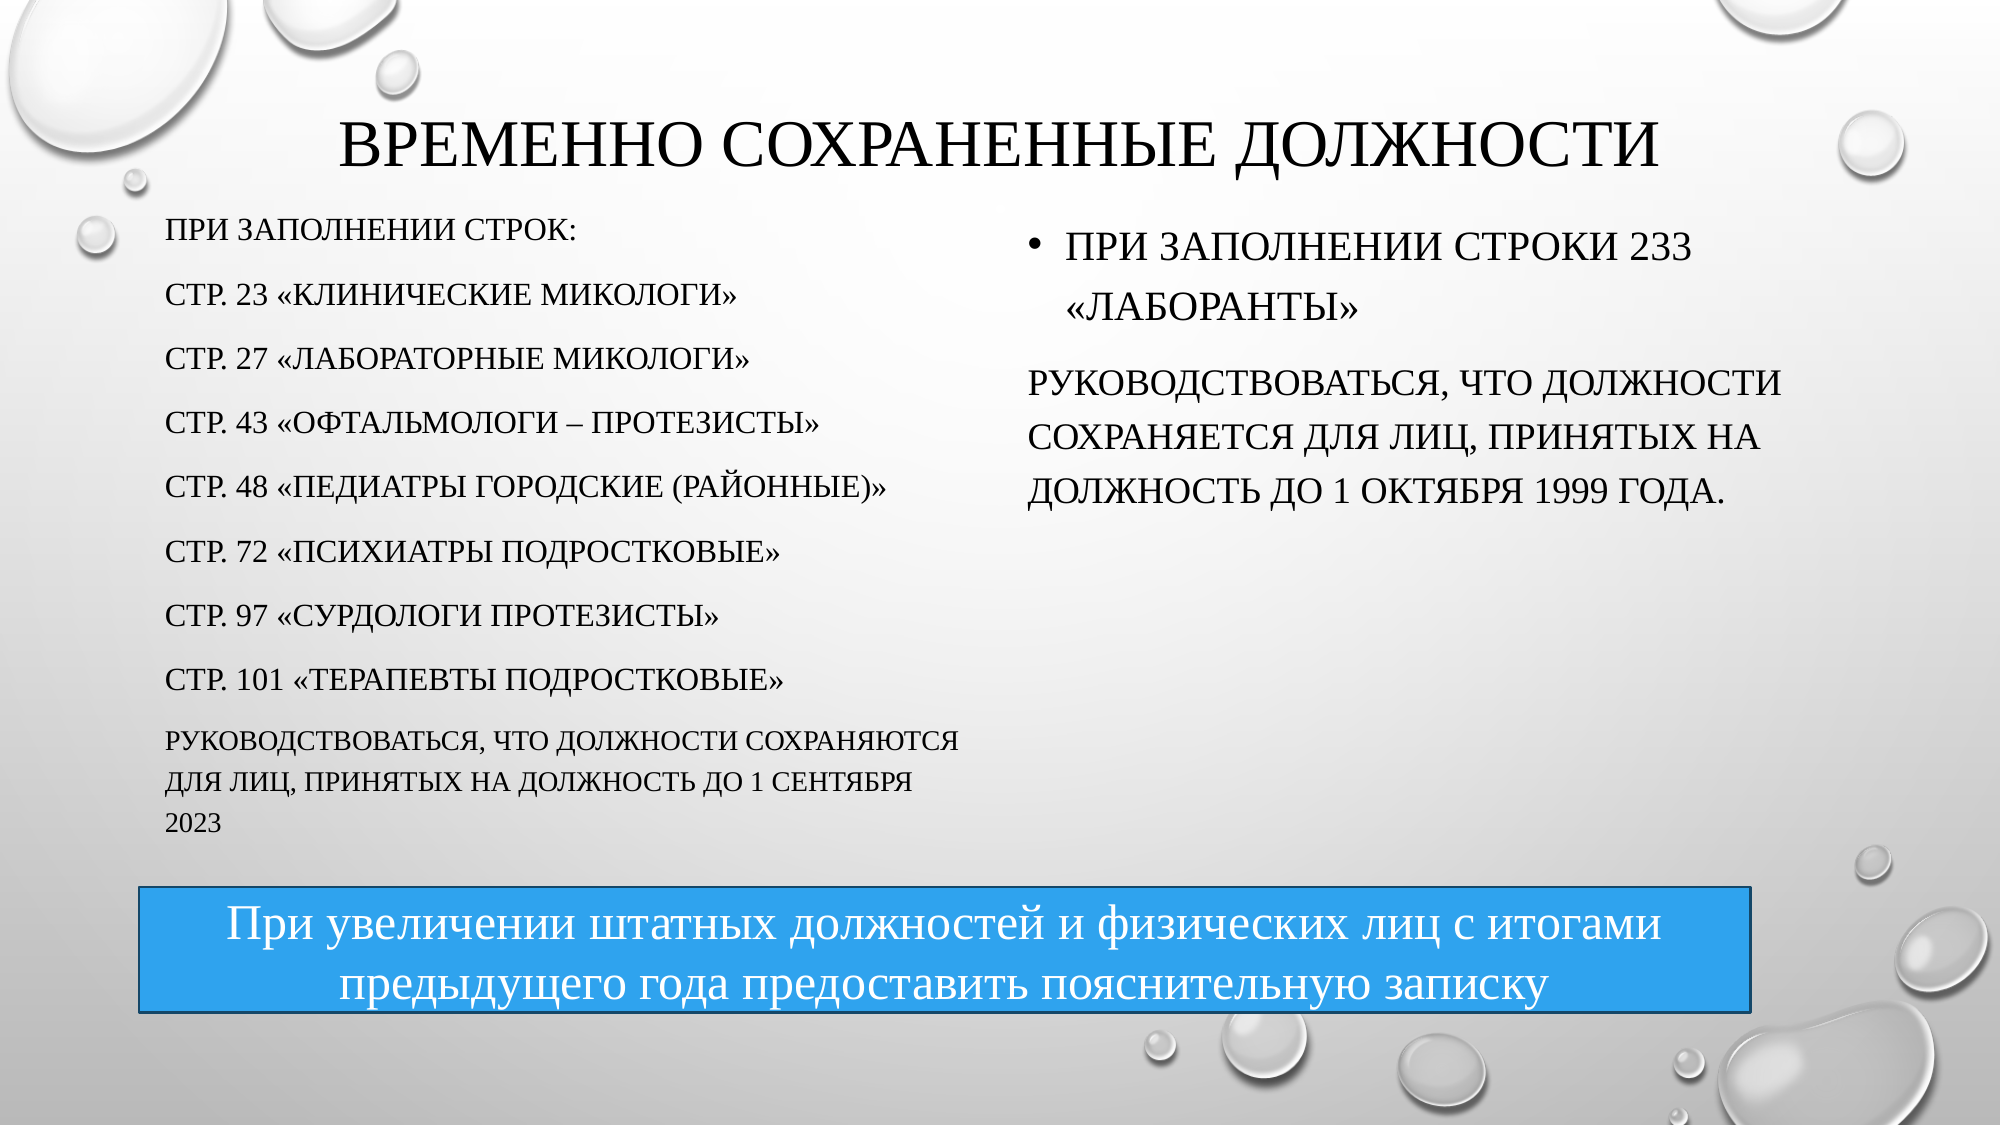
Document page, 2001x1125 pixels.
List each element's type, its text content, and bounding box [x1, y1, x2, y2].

list При заполнении строк: Стр. 23 «клинические микологи» Стр. 27 «Лабораторные микологи» Стр. 43 «офтальмологи – протезисты» Стр. 48 «педиатры городские (районные)» Стр. 72 «психиатры подростковые» Стр. 97 «сурдологи протезисты» Стр. 101 «терапевты подростковые» Руководствоваться, что должности сохраняются для лиц, принятых на должность до 1 сентября 2023 [149, 200, 988, 851]
picture [0, 0, 2000, 1125]
text_box При увеличении штатных должностей и физических лиц с итогами предыдущего года предоставить пояснительную записку [138, 886, 1752, 1014]
title Временно сохраненные должности [149, 101, 1851, 189]
list При заполнении строки 233 «Лаборанты» Руководствоваться, что должности сохраняется для лиц, принятых на должность до 1 октября 1999 года. [1012, 200, 1850, 950]
